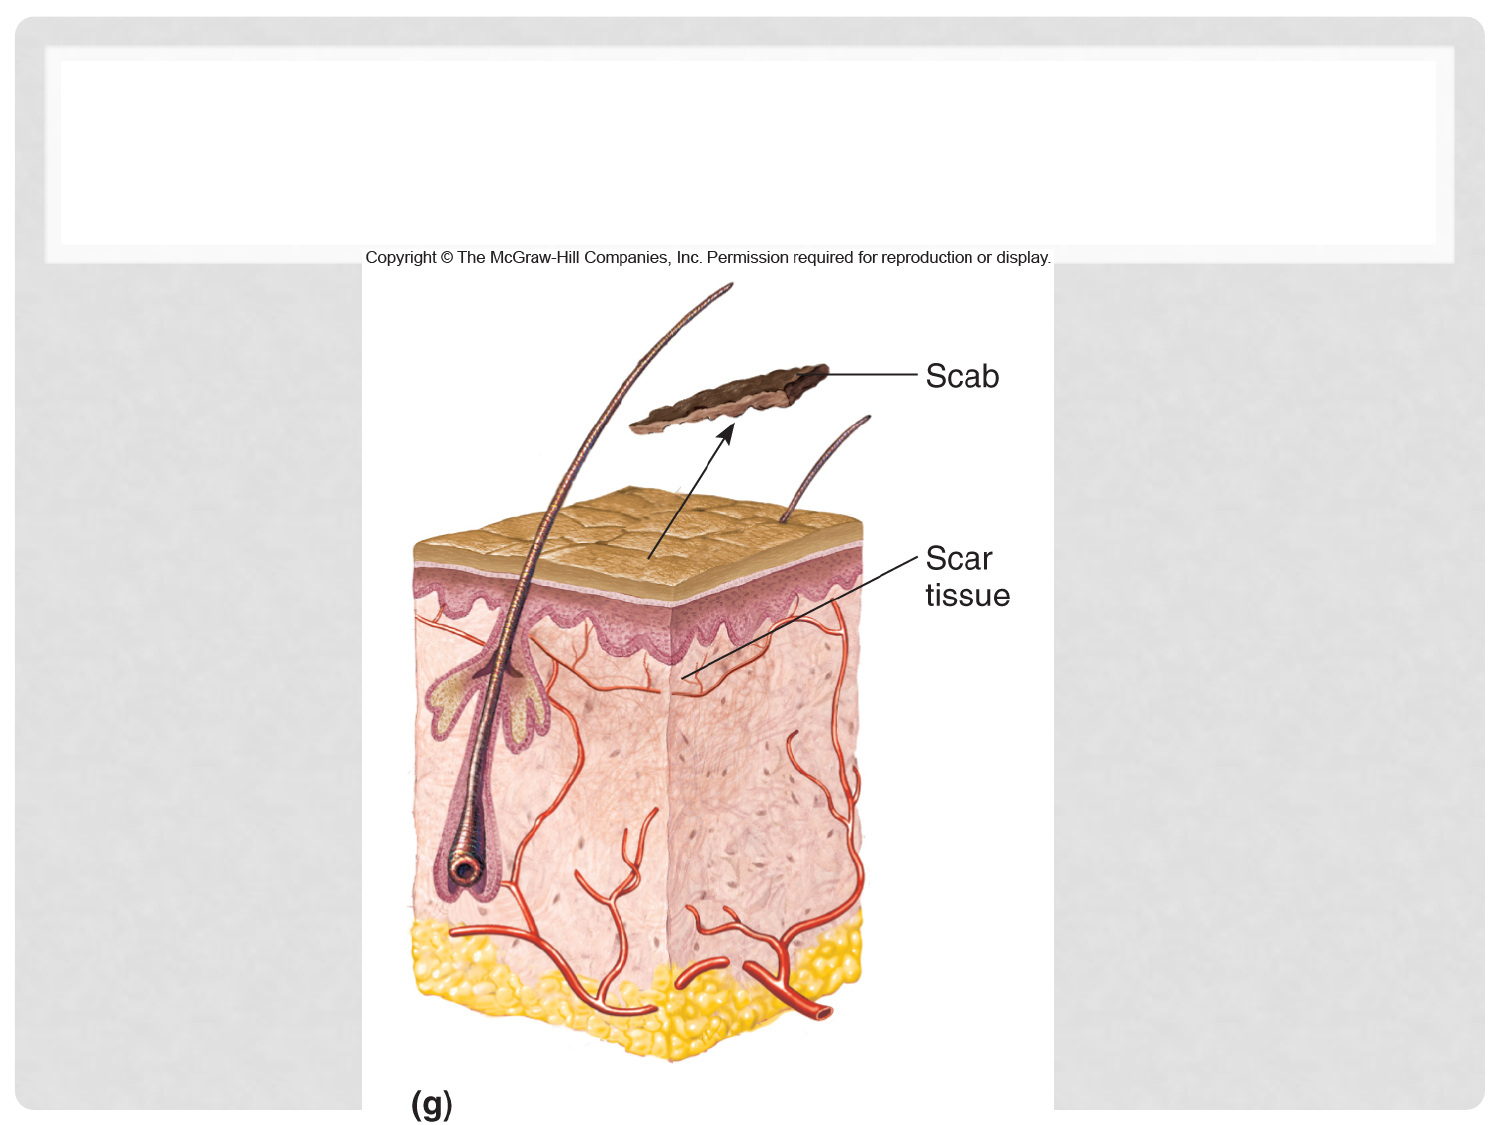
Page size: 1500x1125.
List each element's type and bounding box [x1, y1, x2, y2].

list [362, 249, 1054, 1125]
